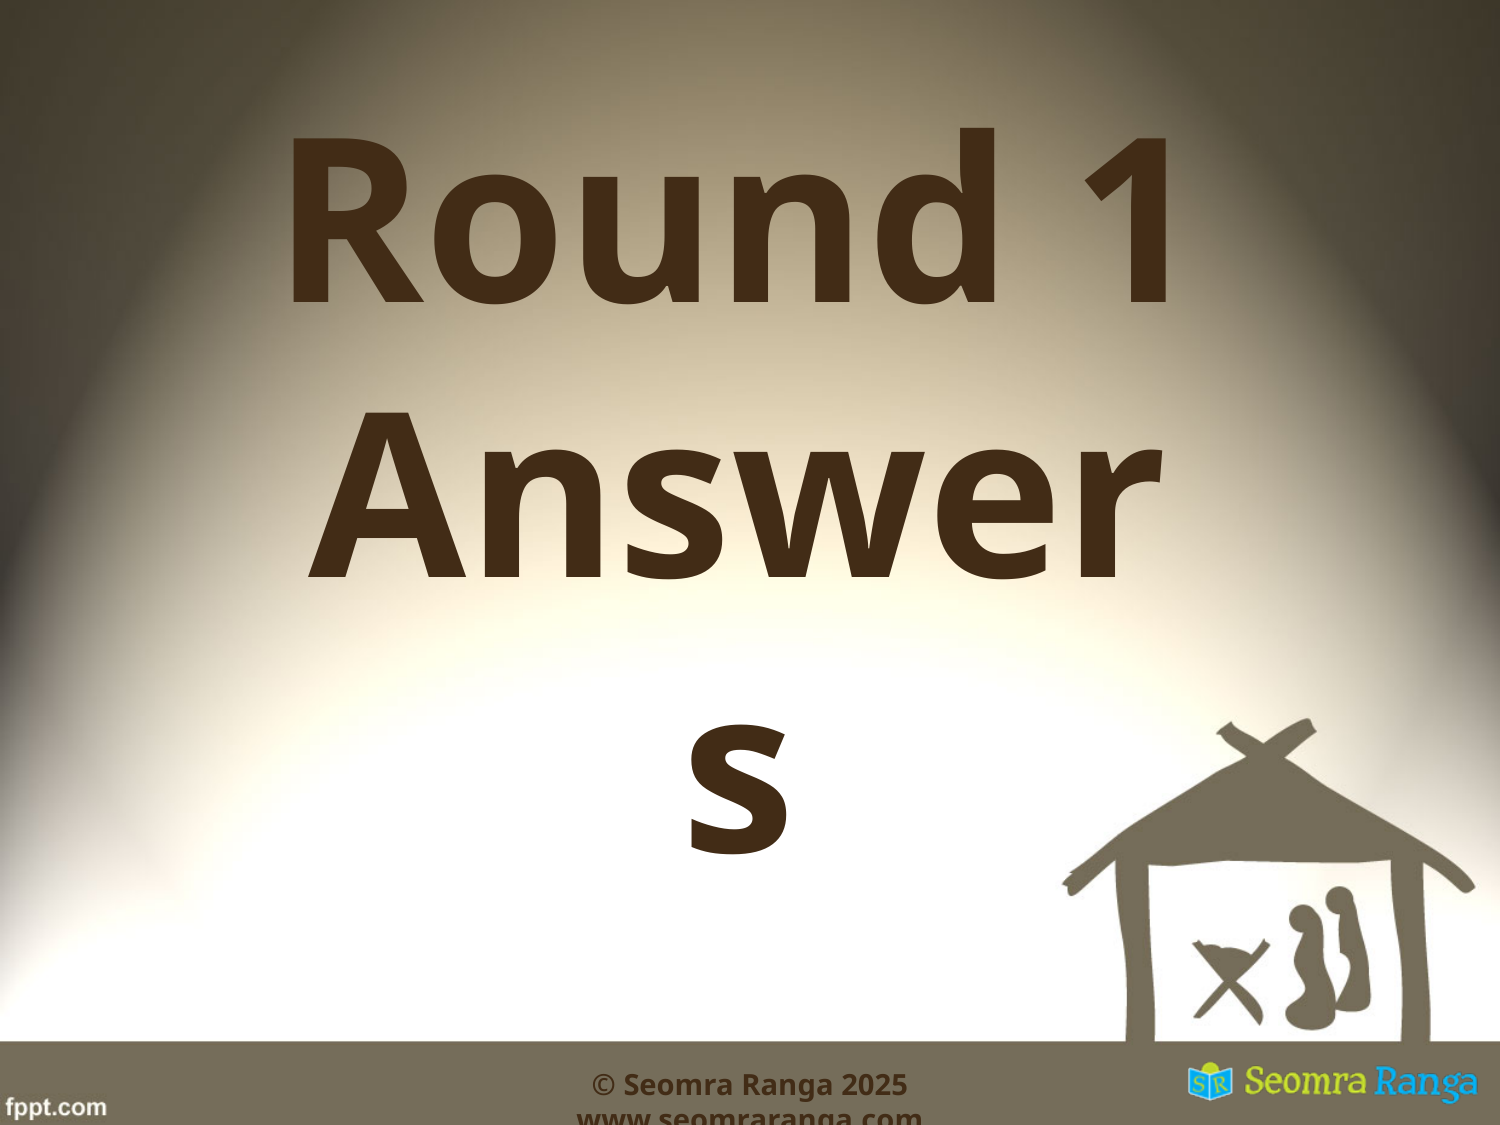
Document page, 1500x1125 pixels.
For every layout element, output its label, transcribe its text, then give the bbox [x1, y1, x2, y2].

picture [0, 0, 1500, 1125]
text_box © Seomra Ranga 2025 www.seomraranga.com [401, 1058, 1099, 1125]
title Round 1 Answers [253, 184, 1223, 787]
